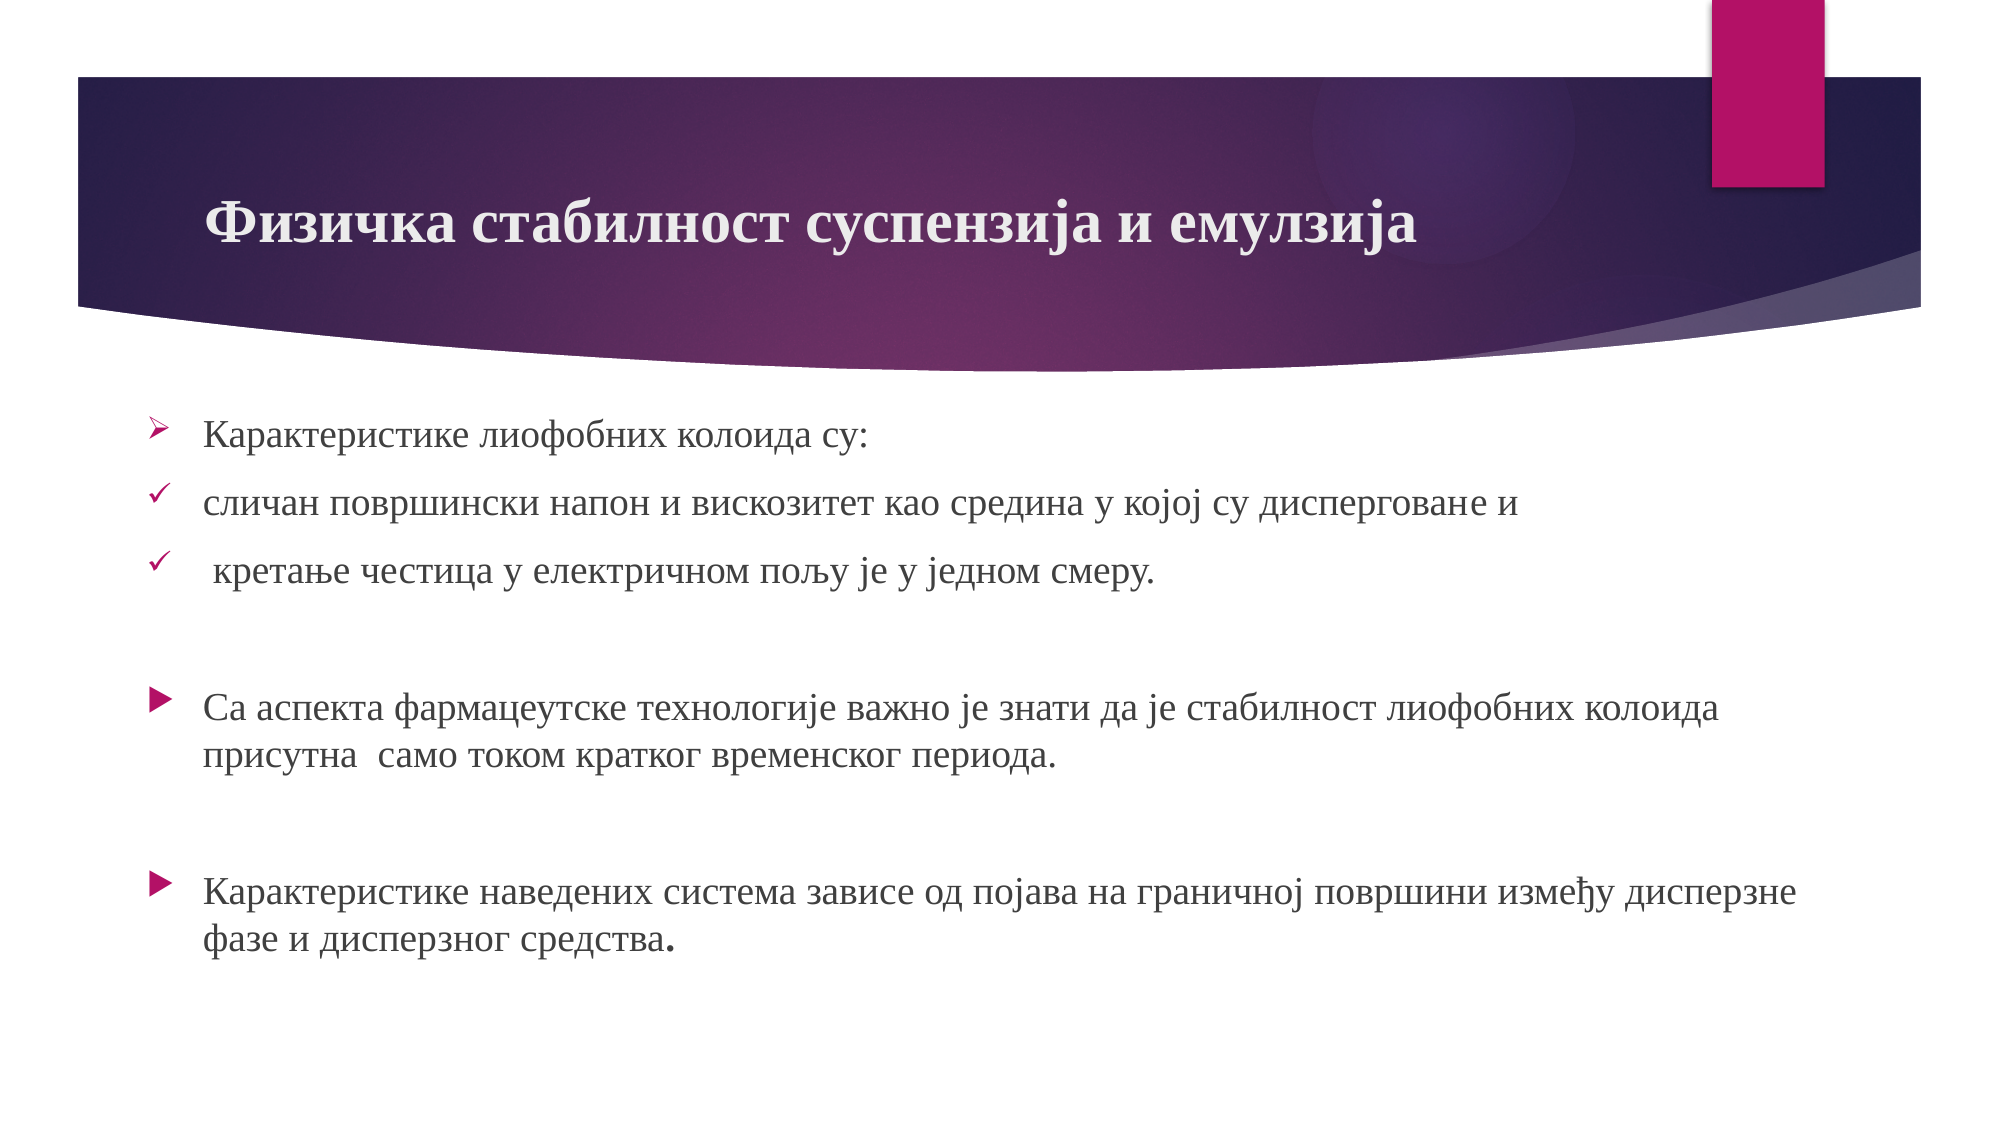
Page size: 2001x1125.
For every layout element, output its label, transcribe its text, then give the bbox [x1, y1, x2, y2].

list Карактеристике лиофобних колоида су: сличан површински напон и вискозитет као средина у којој су диспергованe и кретање честица у електричном пољу је у једном смеру. Са аспекта фармацеутске технологије важно је знати да је стабилност лиофобних колоида присутна само током кратког временског периода. Карактеристике наведених система зависе од појава на граничној површини између дисперзне фазе и дисперзног средства. [131, 400, 1832, 1097]
title Физичка стабилност суспензија и емулзија [189, 159, 1627, 276]
